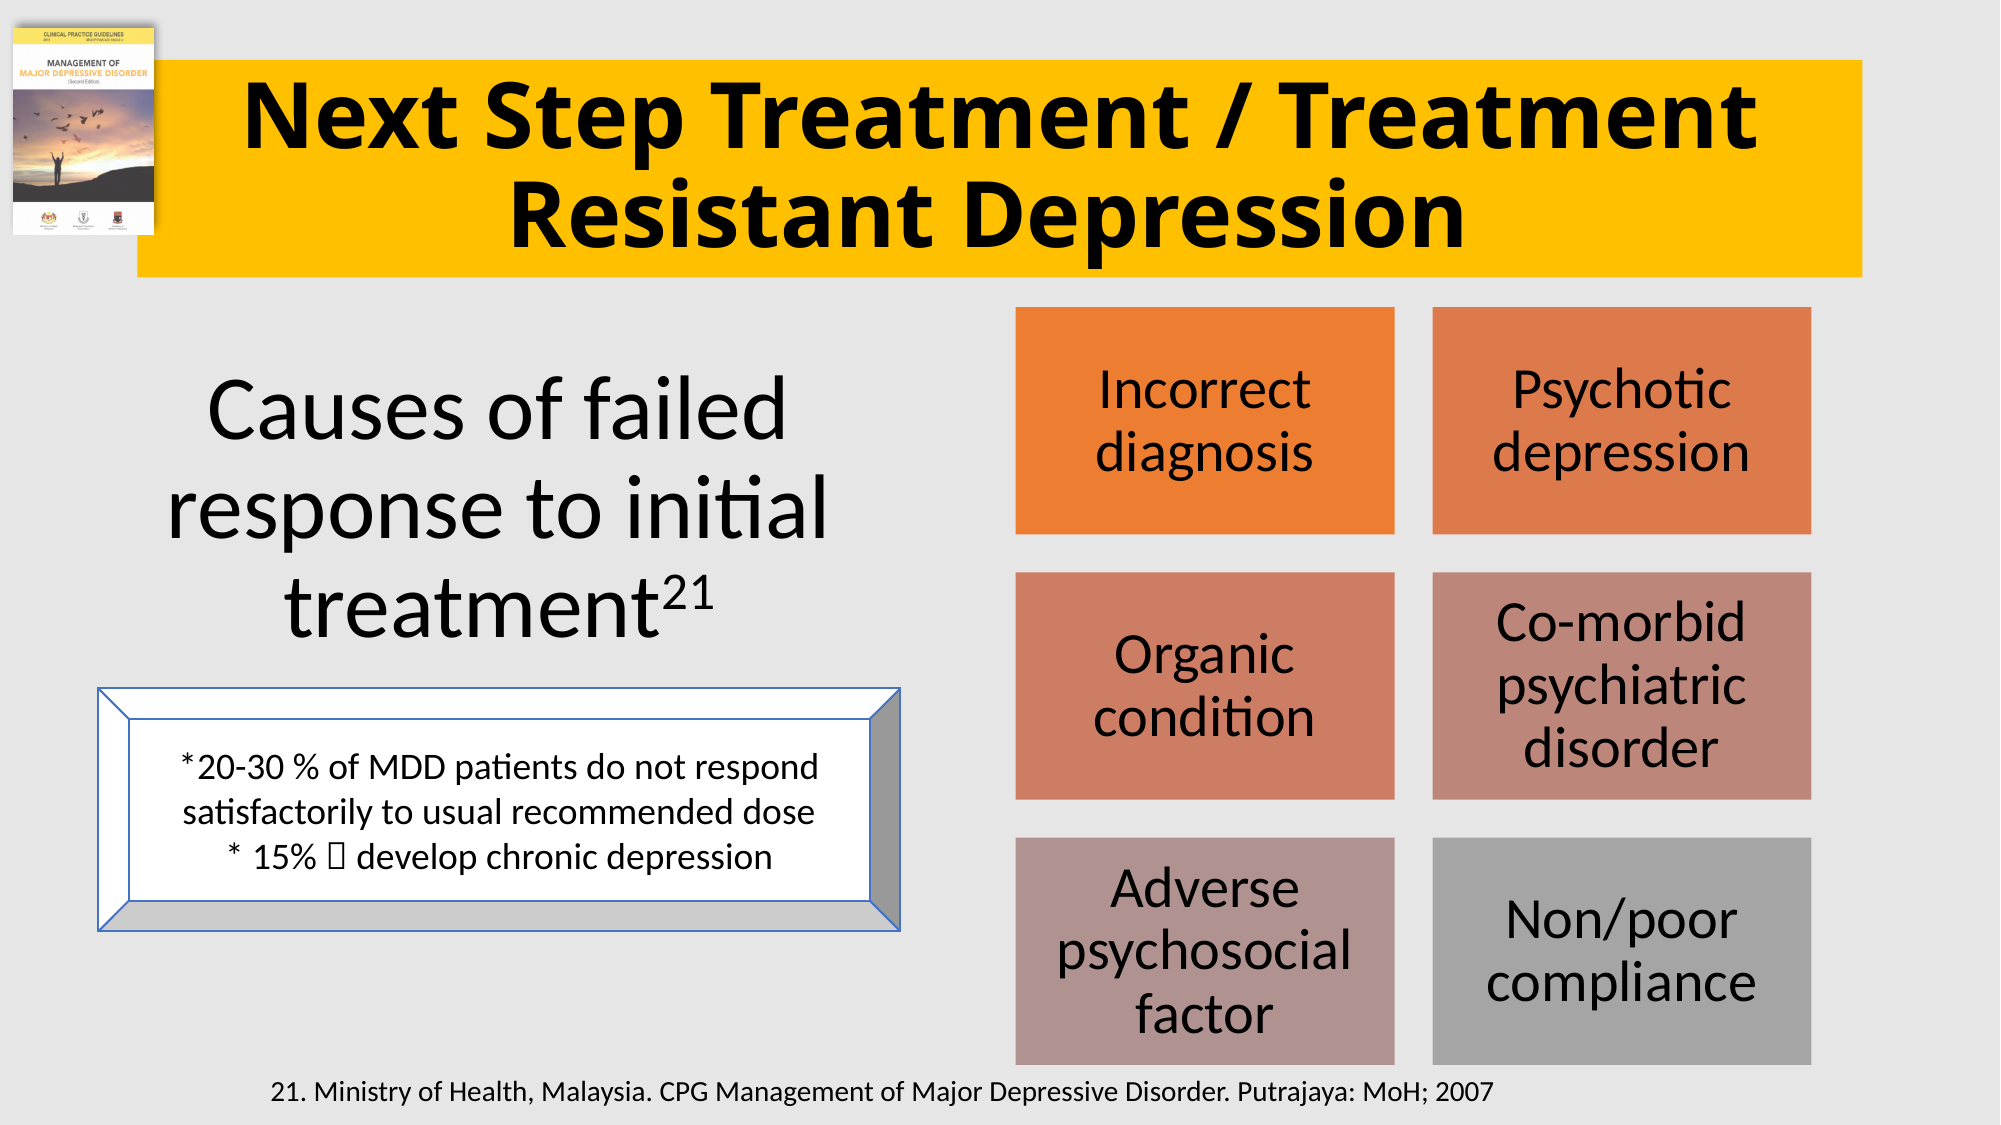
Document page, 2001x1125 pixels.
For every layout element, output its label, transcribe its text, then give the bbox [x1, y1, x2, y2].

picture [13, 28, 154, 235]
text_box *20-30 % of MDD patients do not respond satisfactorily to usual recommended dose * 15%  develop chronic depression [97, 687, 902, 933]
text_box Causes of failed response to initial treatment21 [132, 307, 867, 710]
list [925, 306, 1902, 1066]
title Next Step Treatment / Treatment Resistant Depression [137, 59, 1863, 278]
text_box 21. Ministry of Health, Malaysia. CPG Management of Major Depressive Disorder. Putrajaya: MoH; 2007 [255, 1065, 1511, 1125]
